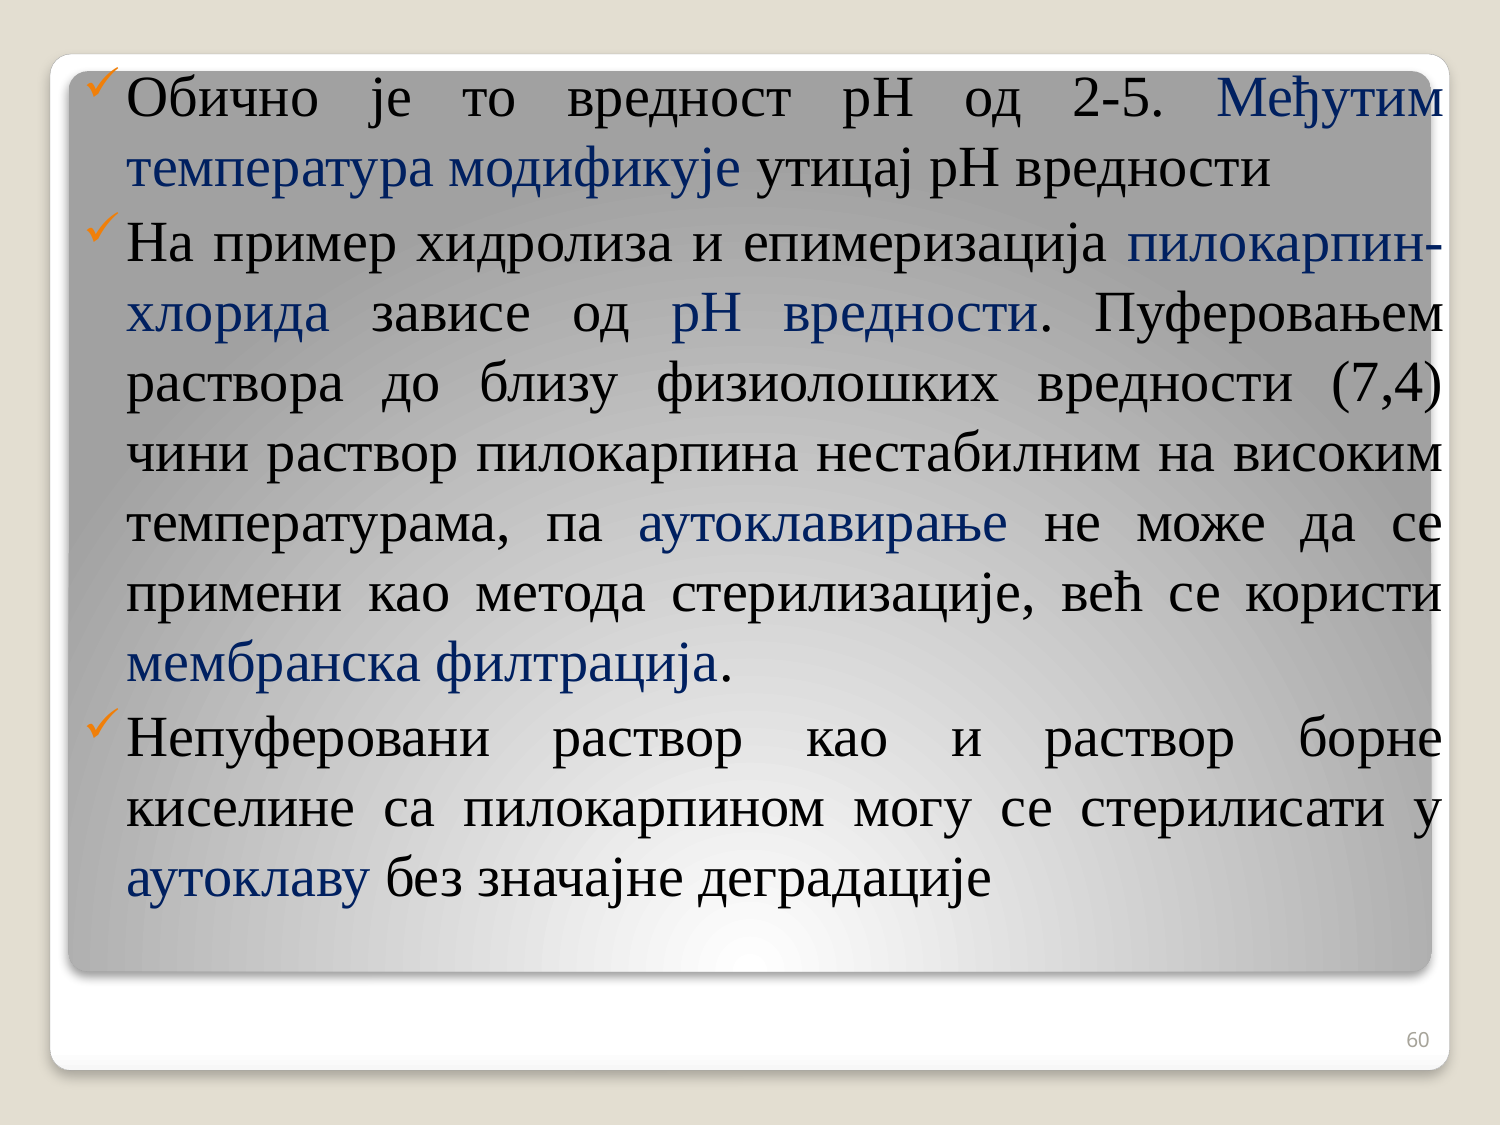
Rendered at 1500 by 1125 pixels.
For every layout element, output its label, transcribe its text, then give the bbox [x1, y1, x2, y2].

list Обично је то вредност pH од 2-5. Међутим температура модификује утицај pH вредности На пример хидролиза и епимеризација пилокарпин-хлорида зависе од pH вредности. Пуферовањем раствора до близу физиолошких вредности (7,4) чини раствор пилокарпина нестабилним на високим температурама, па аутоклавирање не може да се примени као метода стерилизације, већ се користи мембранска филтрација. Непуферовани раствор као и раствор борне киселине са пилокарпином могу се стерилисати у аутоклаву без значајне деградације [53, 42, 1459, 1047]
slide_number 60 [1369, 1002, 1445, 1063]
